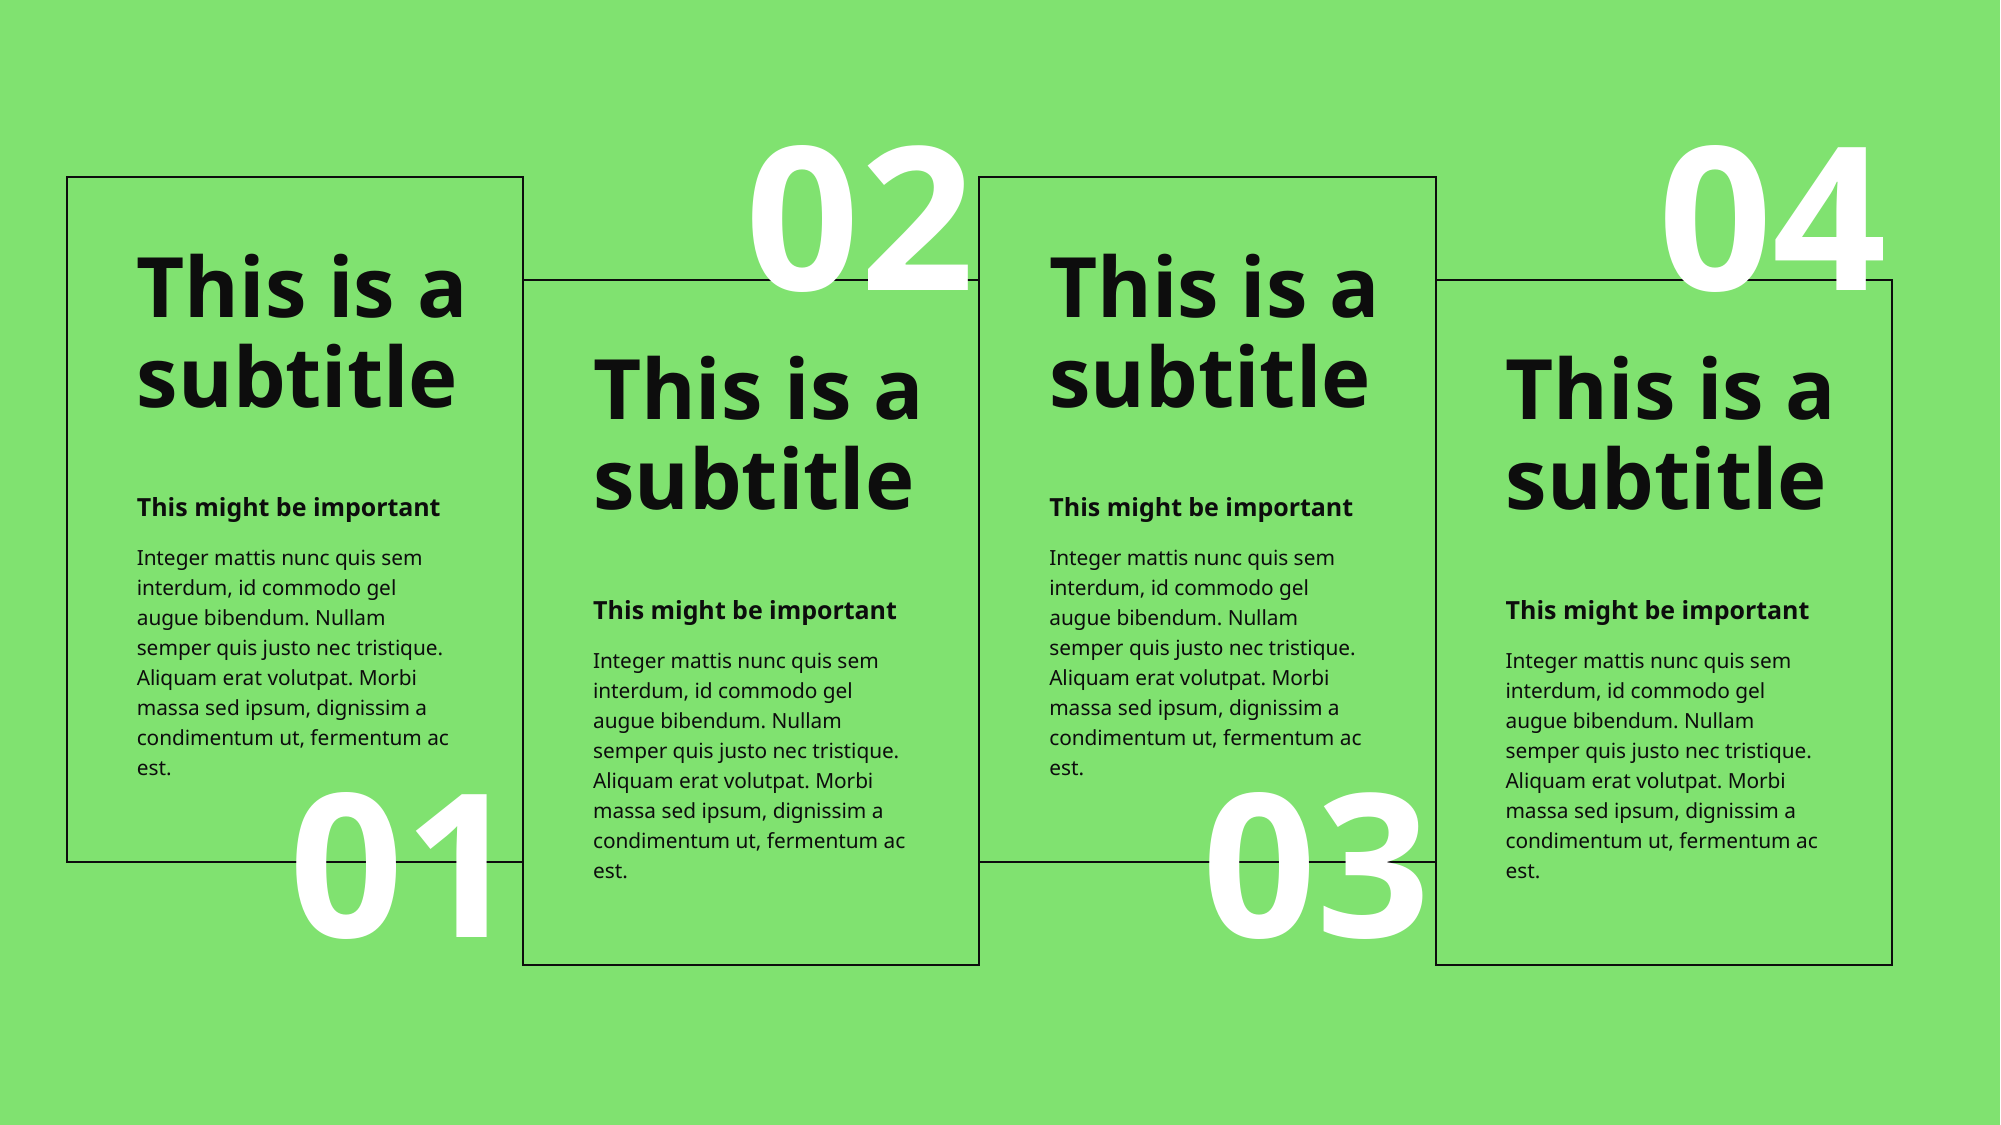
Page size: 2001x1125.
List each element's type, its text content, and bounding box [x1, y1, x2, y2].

text_box [1435, 279, 1893, 966]
list This is a subtitle [1034, 237, 1404, 436]
list Integer mattis nunc quis sem interdum, id commodo gel augue bibendum. Nullam semper quis justo nec tristique. Aliquam erat volutpat. Morbi massa sed ipsum, dignissim a condimentum ut, fermentum ac est. [1034, 533, 1381, 758]
list This might be important [578, 590, 925, 636]
list Integer mattis nunc quis sem interdum, id commodo gel augue bibendum. Nullam semper quis justo nec tristique. Aliquam erat volutpat. Morbi massa sed ipsum, dignissim a condimentum ut, fermentum ac est. [121, 533, 469, 758]
list This might be important [121, 487, 469, 533]
list 04 [1614, 109, 1932, 368]
list This might be important [1034, 487, 1381, 533]
list This is a subtitle [1490, 340, 1860, 539]
list This is a subtitle [121, 237, 491, 436]
list Integer mattis nunc quis sem interdum, id commodo gel augue bibendum. Nullam semper quis justo nec tristique. Aliquam erat volutpat. Morbi massa sed ipsum, dignissim a condimentum ut, fermentum ac est. [578, 636, 925, 861]
text_box [978, 176, 1437, 863]
list This might be important [1490, 590, 1837, 636]
list Integer mattis nunc quis sem interdum, id commodo gel augue bibendum. Nullam semper quis justo nec tristique. Aliquam erat volutpat. Morbi massa sed ipsum, dignissim a condimentum ut, fermentum ac est. [1490, 636, 1837, 861]
list 03 [1158, 757, 1475, 1016]
list This is a subtitle [578, 340, 947, 539]
text_box [66, 176, 524, 863]
list 02 [702, 109, 1019, 368]
text_box [522, 279, 980, 966]
list 01 [245, 757, 563, 1016]
